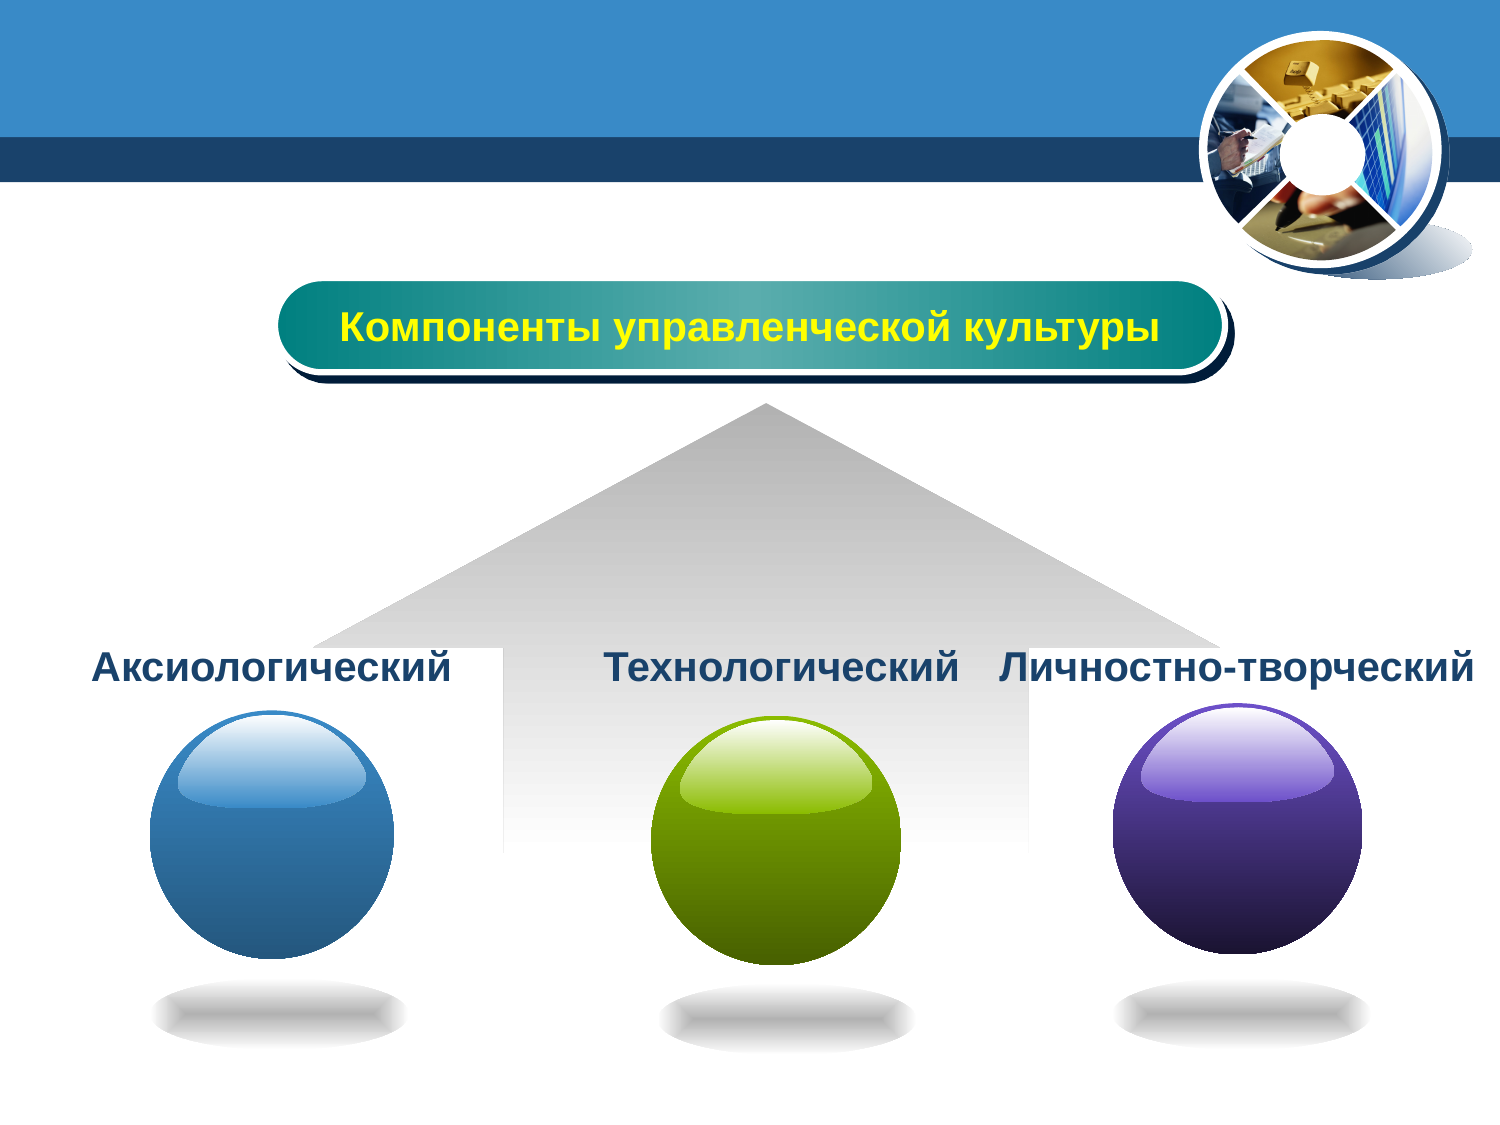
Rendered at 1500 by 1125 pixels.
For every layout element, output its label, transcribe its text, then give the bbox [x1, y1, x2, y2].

picture [1207, 74, 1292, 224]
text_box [576, 632, 987, 1056]
picture [1244, 40, 1394, 122]
slide_number [62, 137, 1038, 180]
text_box Компоненты управленческой культуры [275, 278, 1226, 373]
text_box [982, 631, 1493, 1050]
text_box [74, 632, 469, 1050]
text_box [341, 403, 1189, 854]
picture [1242, 181, 1396, 261]
picture [1349, 73, 1433, 227]
